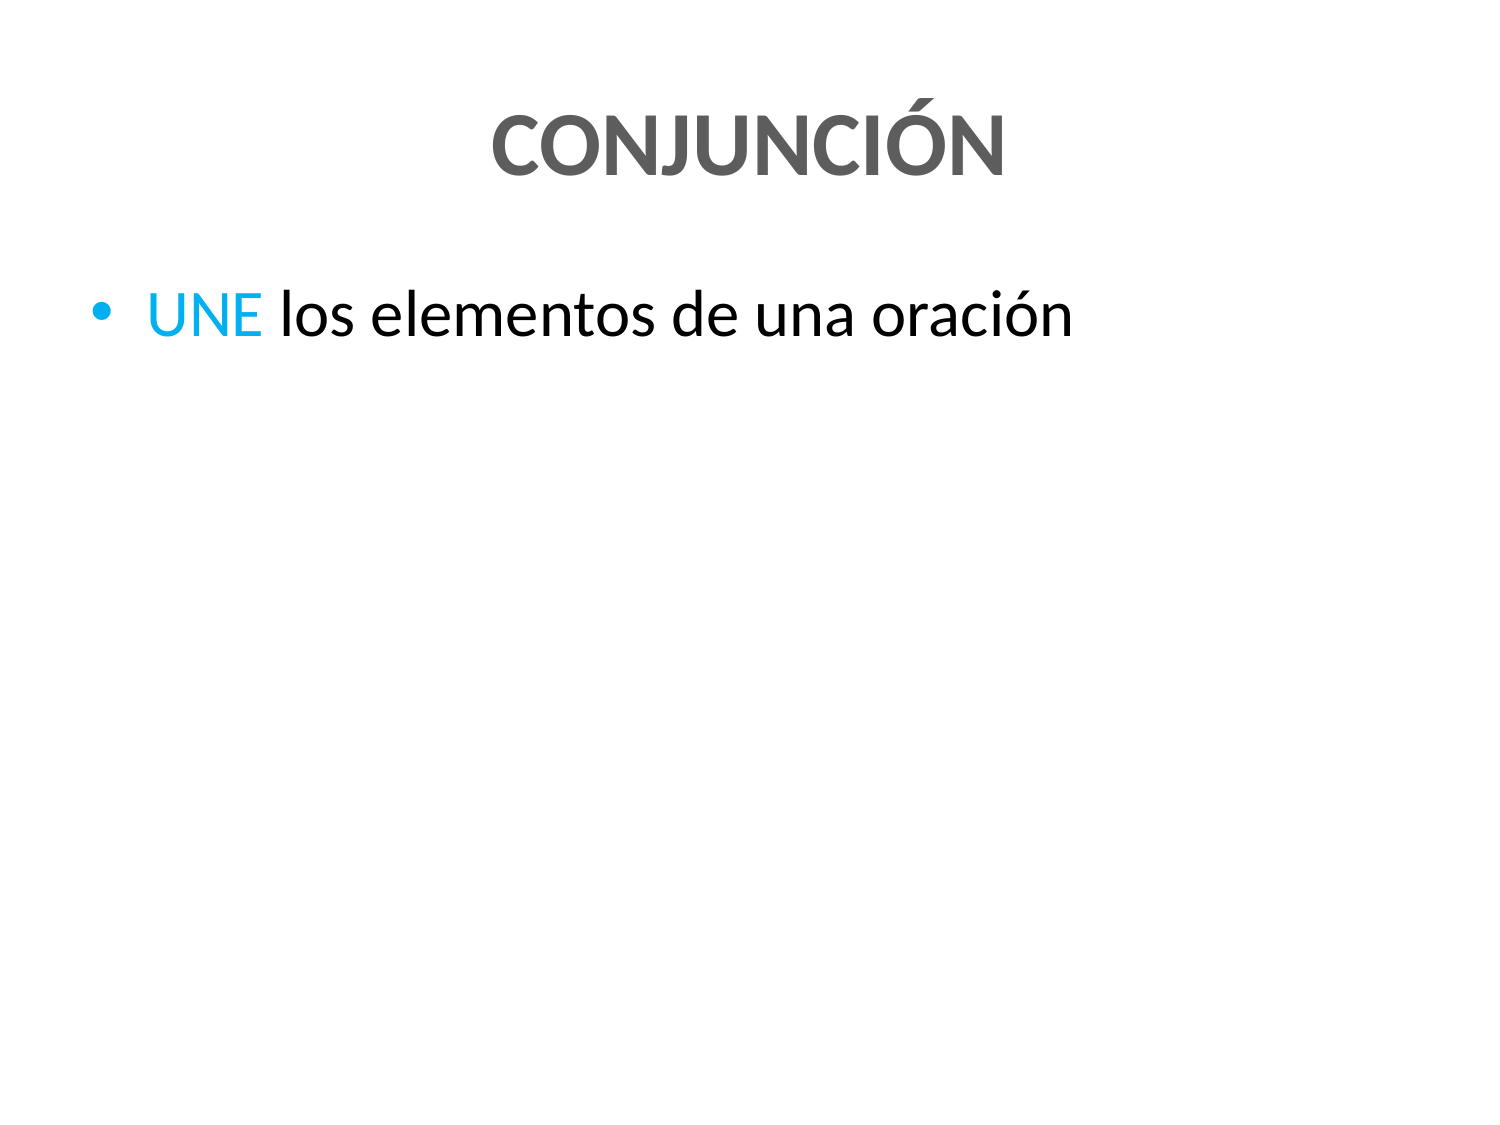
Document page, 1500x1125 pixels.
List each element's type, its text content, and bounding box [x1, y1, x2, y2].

list UNE los elementos de una oración [75, 262, 1425, 1005]
title CONJUNCIÓN [75, 45, 1425, 233]
